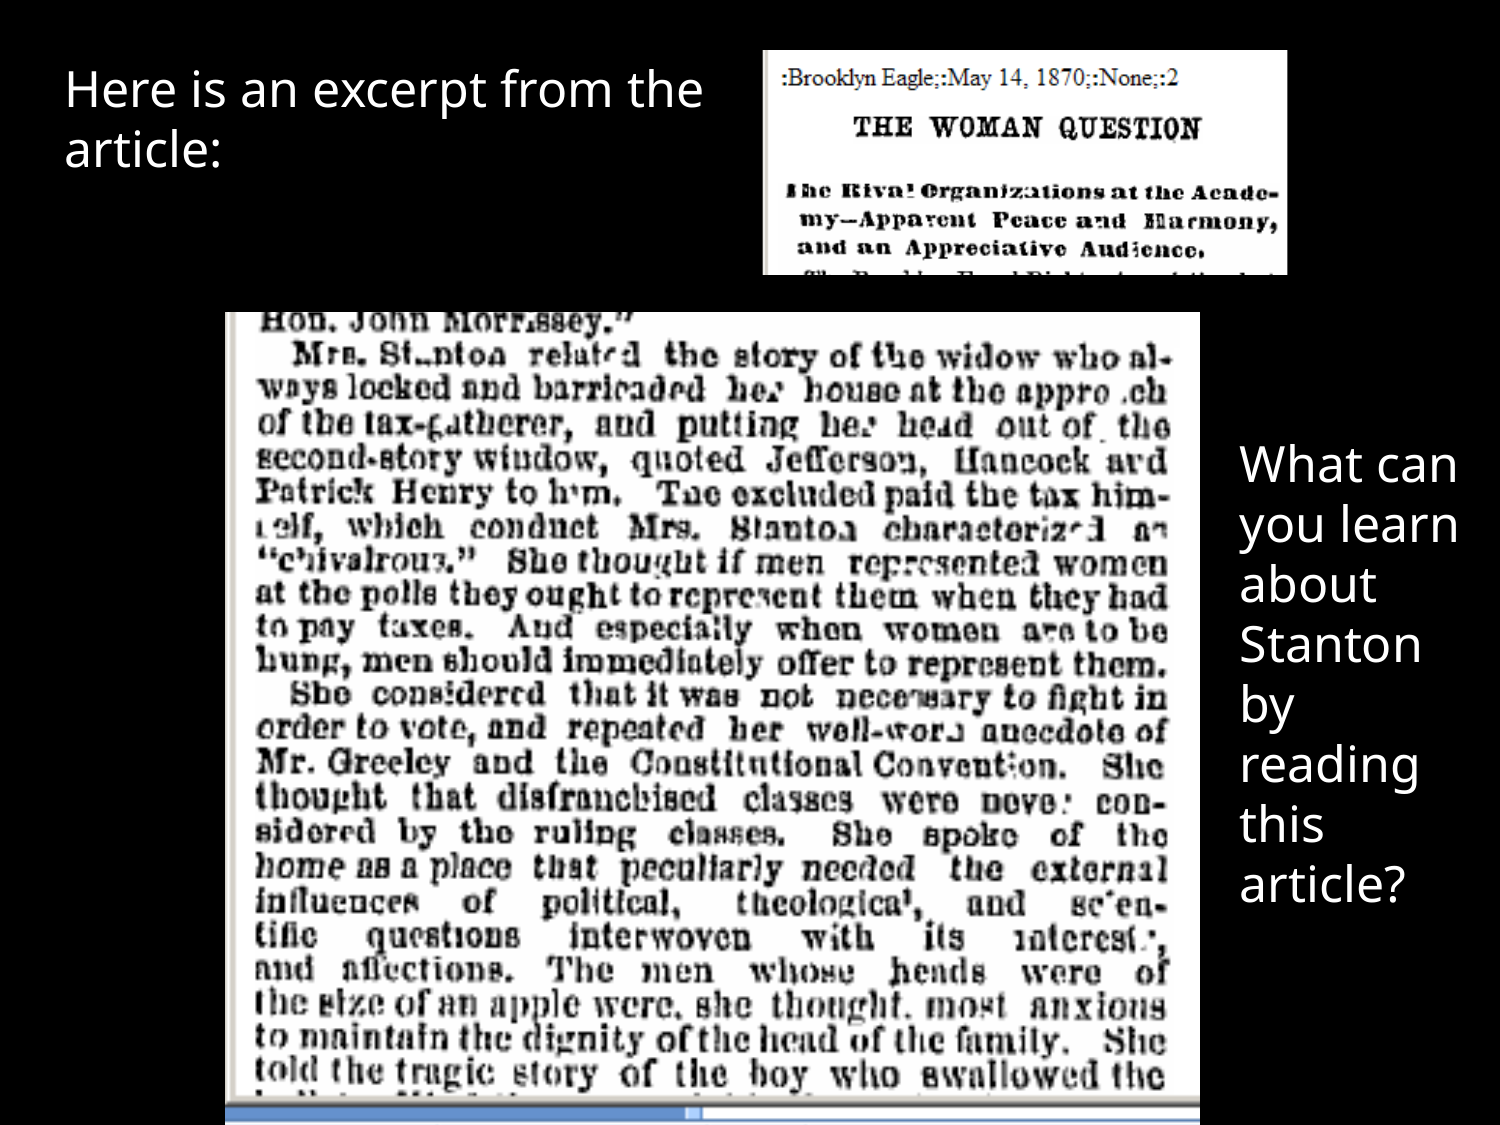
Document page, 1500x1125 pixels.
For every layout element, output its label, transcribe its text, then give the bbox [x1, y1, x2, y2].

picture [762, 49, 1288, 276]
text_box Here is an excerpt from the article: [49, 49, 761, 185]
text_box What can you learn about Stanton by reading this article? [1224, 424, 1500, 920]
picture [224, 312, 1201, 1125]
